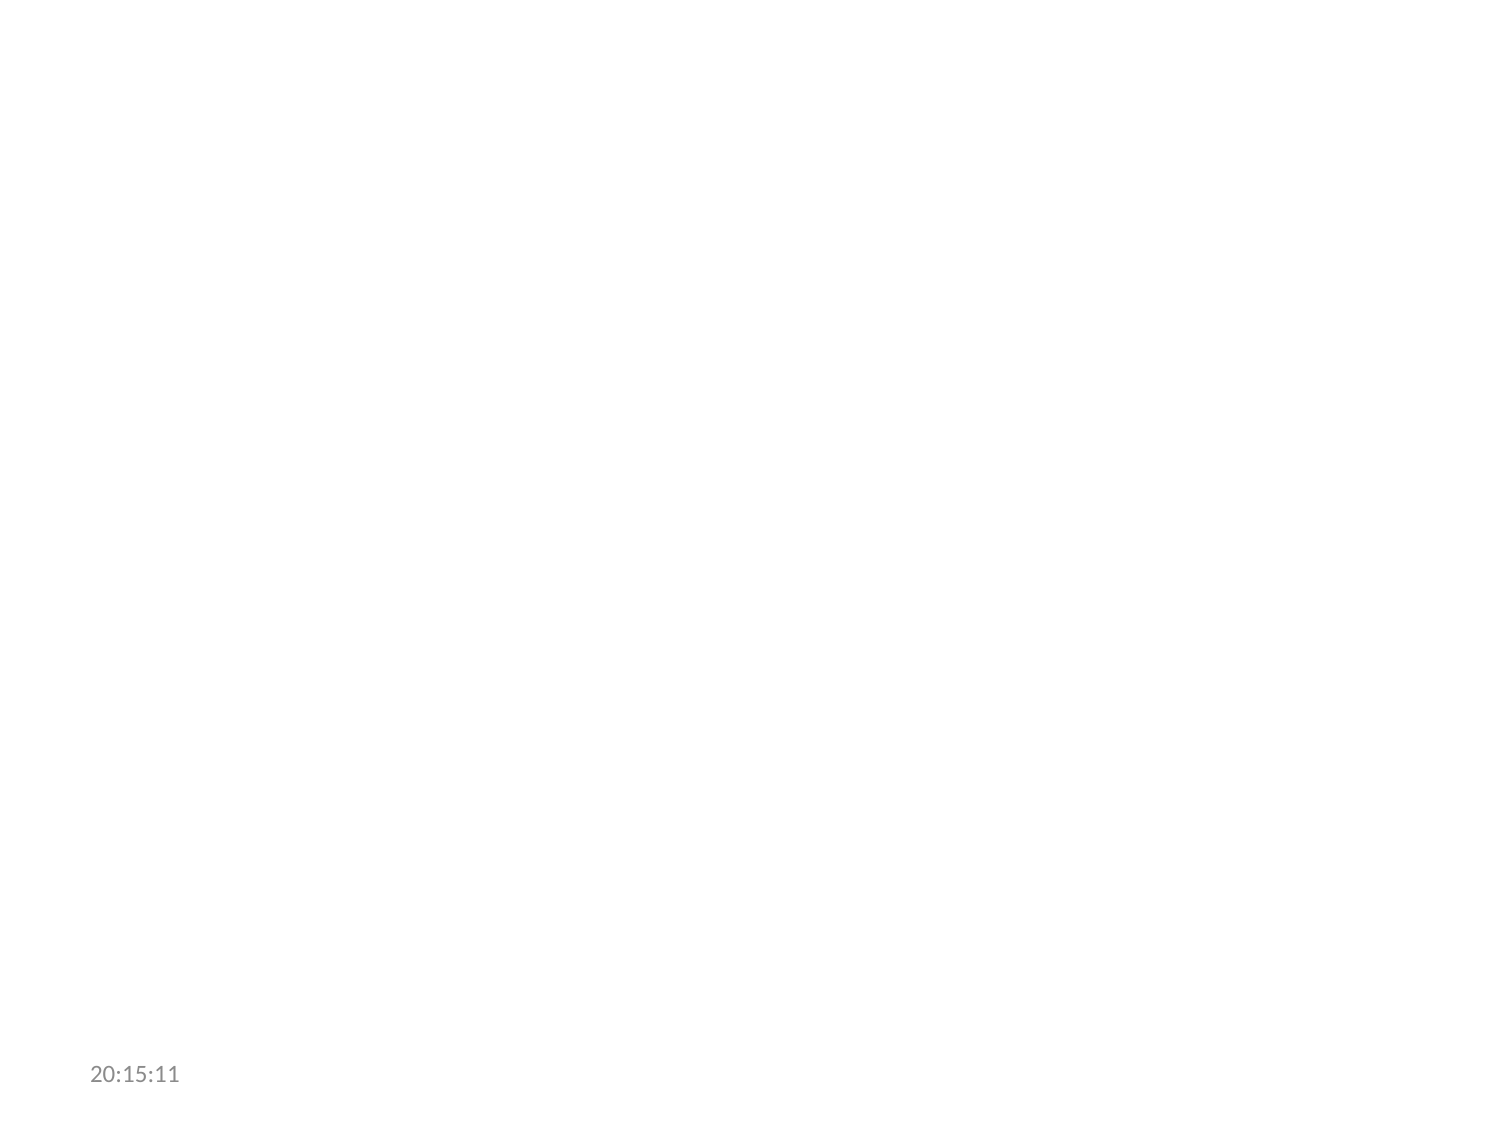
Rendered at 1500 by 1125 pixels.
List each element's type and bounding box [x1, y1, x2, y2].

slide_number [75, 1042, 425, 1103]
